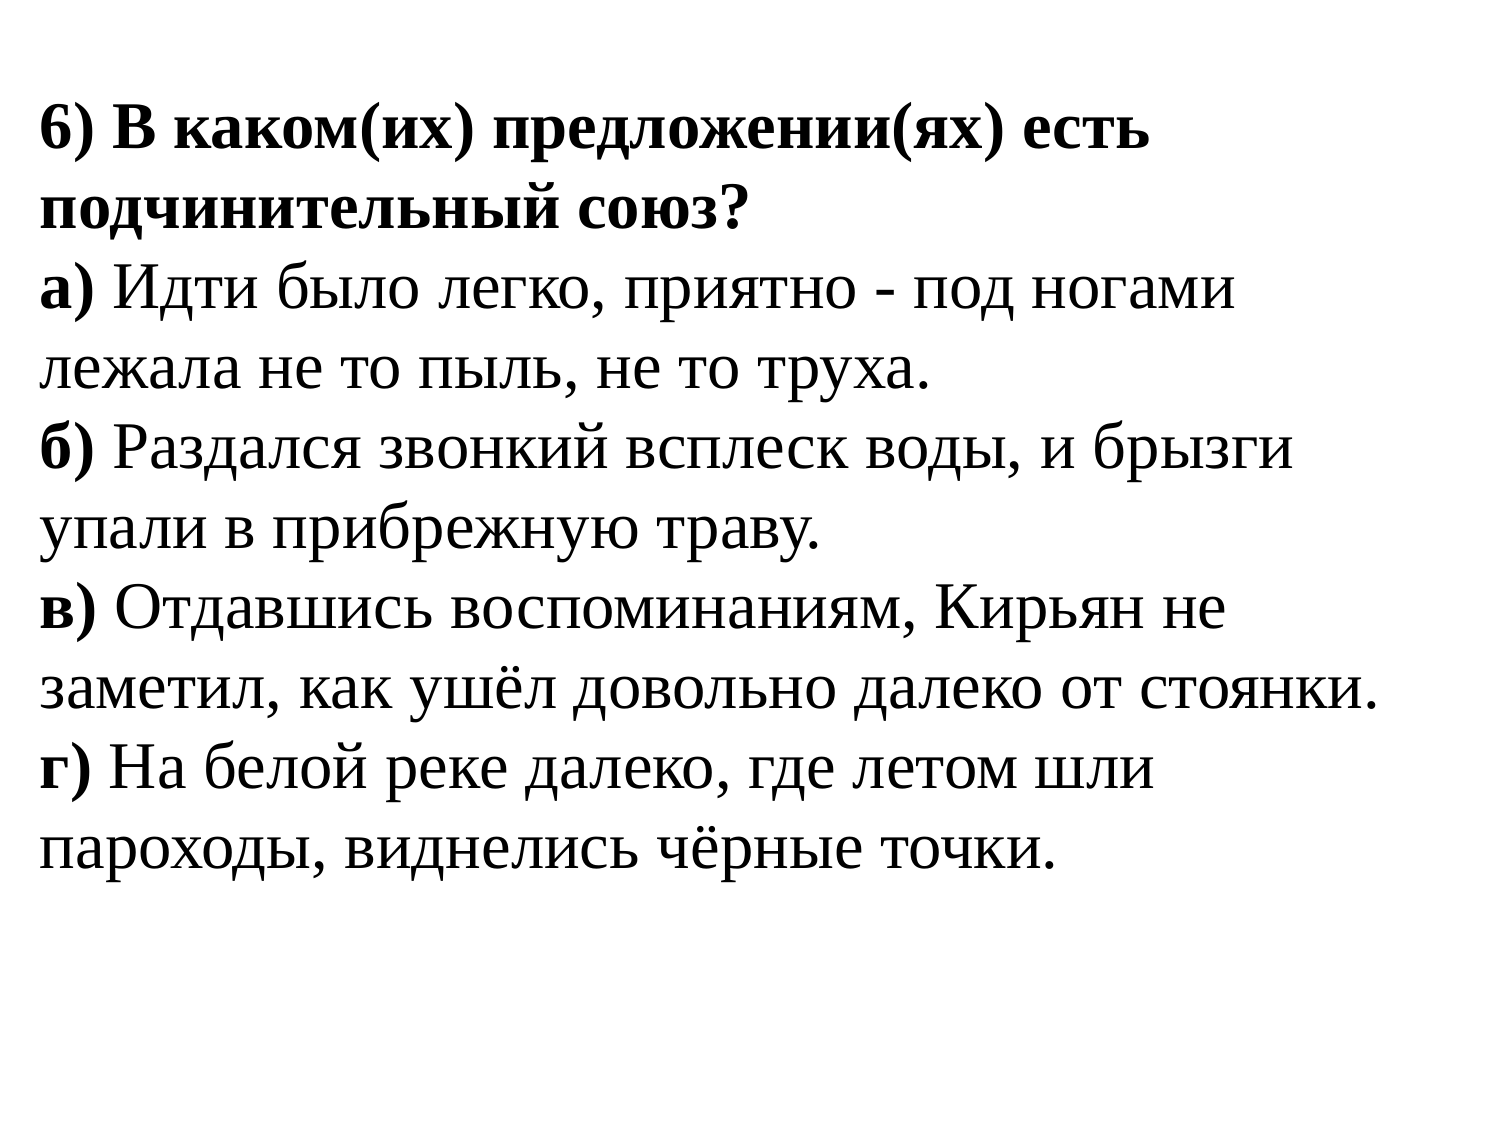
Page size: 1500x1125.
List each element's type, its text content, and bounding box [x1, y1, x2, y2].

text_box 6) В каком(их) предложении(ях) есть подчинительный союз? а) Идти было легко, приятно - под ногами лежала не то пыль, не то труха. б) Раздался звонкий всплеск воды, и брызги упали в прибрежную траву. в) Отдавшись воспоминаниям, Кирьян не заметил, как ушёл довольно далеко от стоянки. г) На белой реке далеко, где летом шли пароходы, виднелись чёрные точки. [24, 74, 1475, 890]
